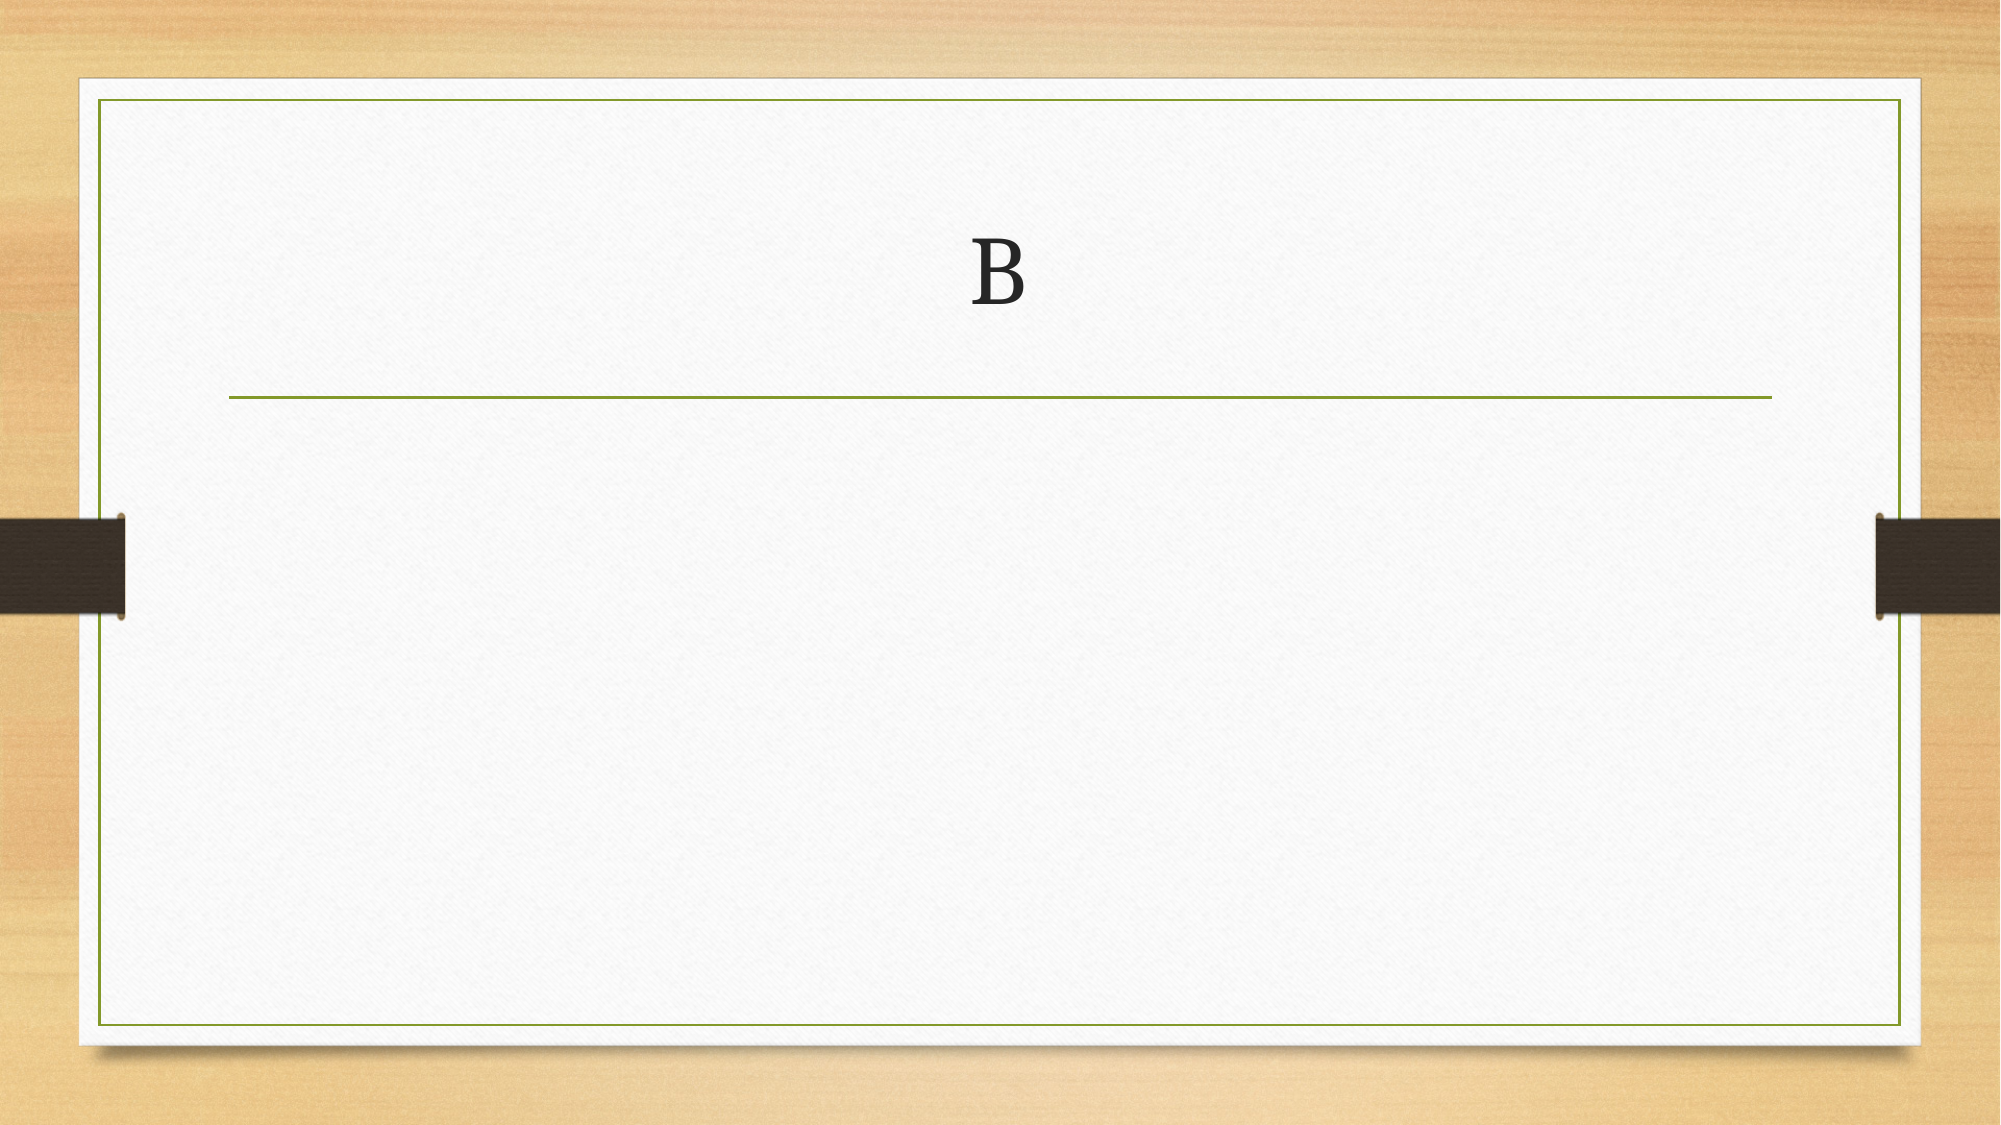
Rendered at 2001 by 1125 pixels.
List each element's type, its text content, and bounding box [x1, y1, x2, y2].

picture [0, 0, 2001, 1125]
title B [212, 161, 1788, 375]
